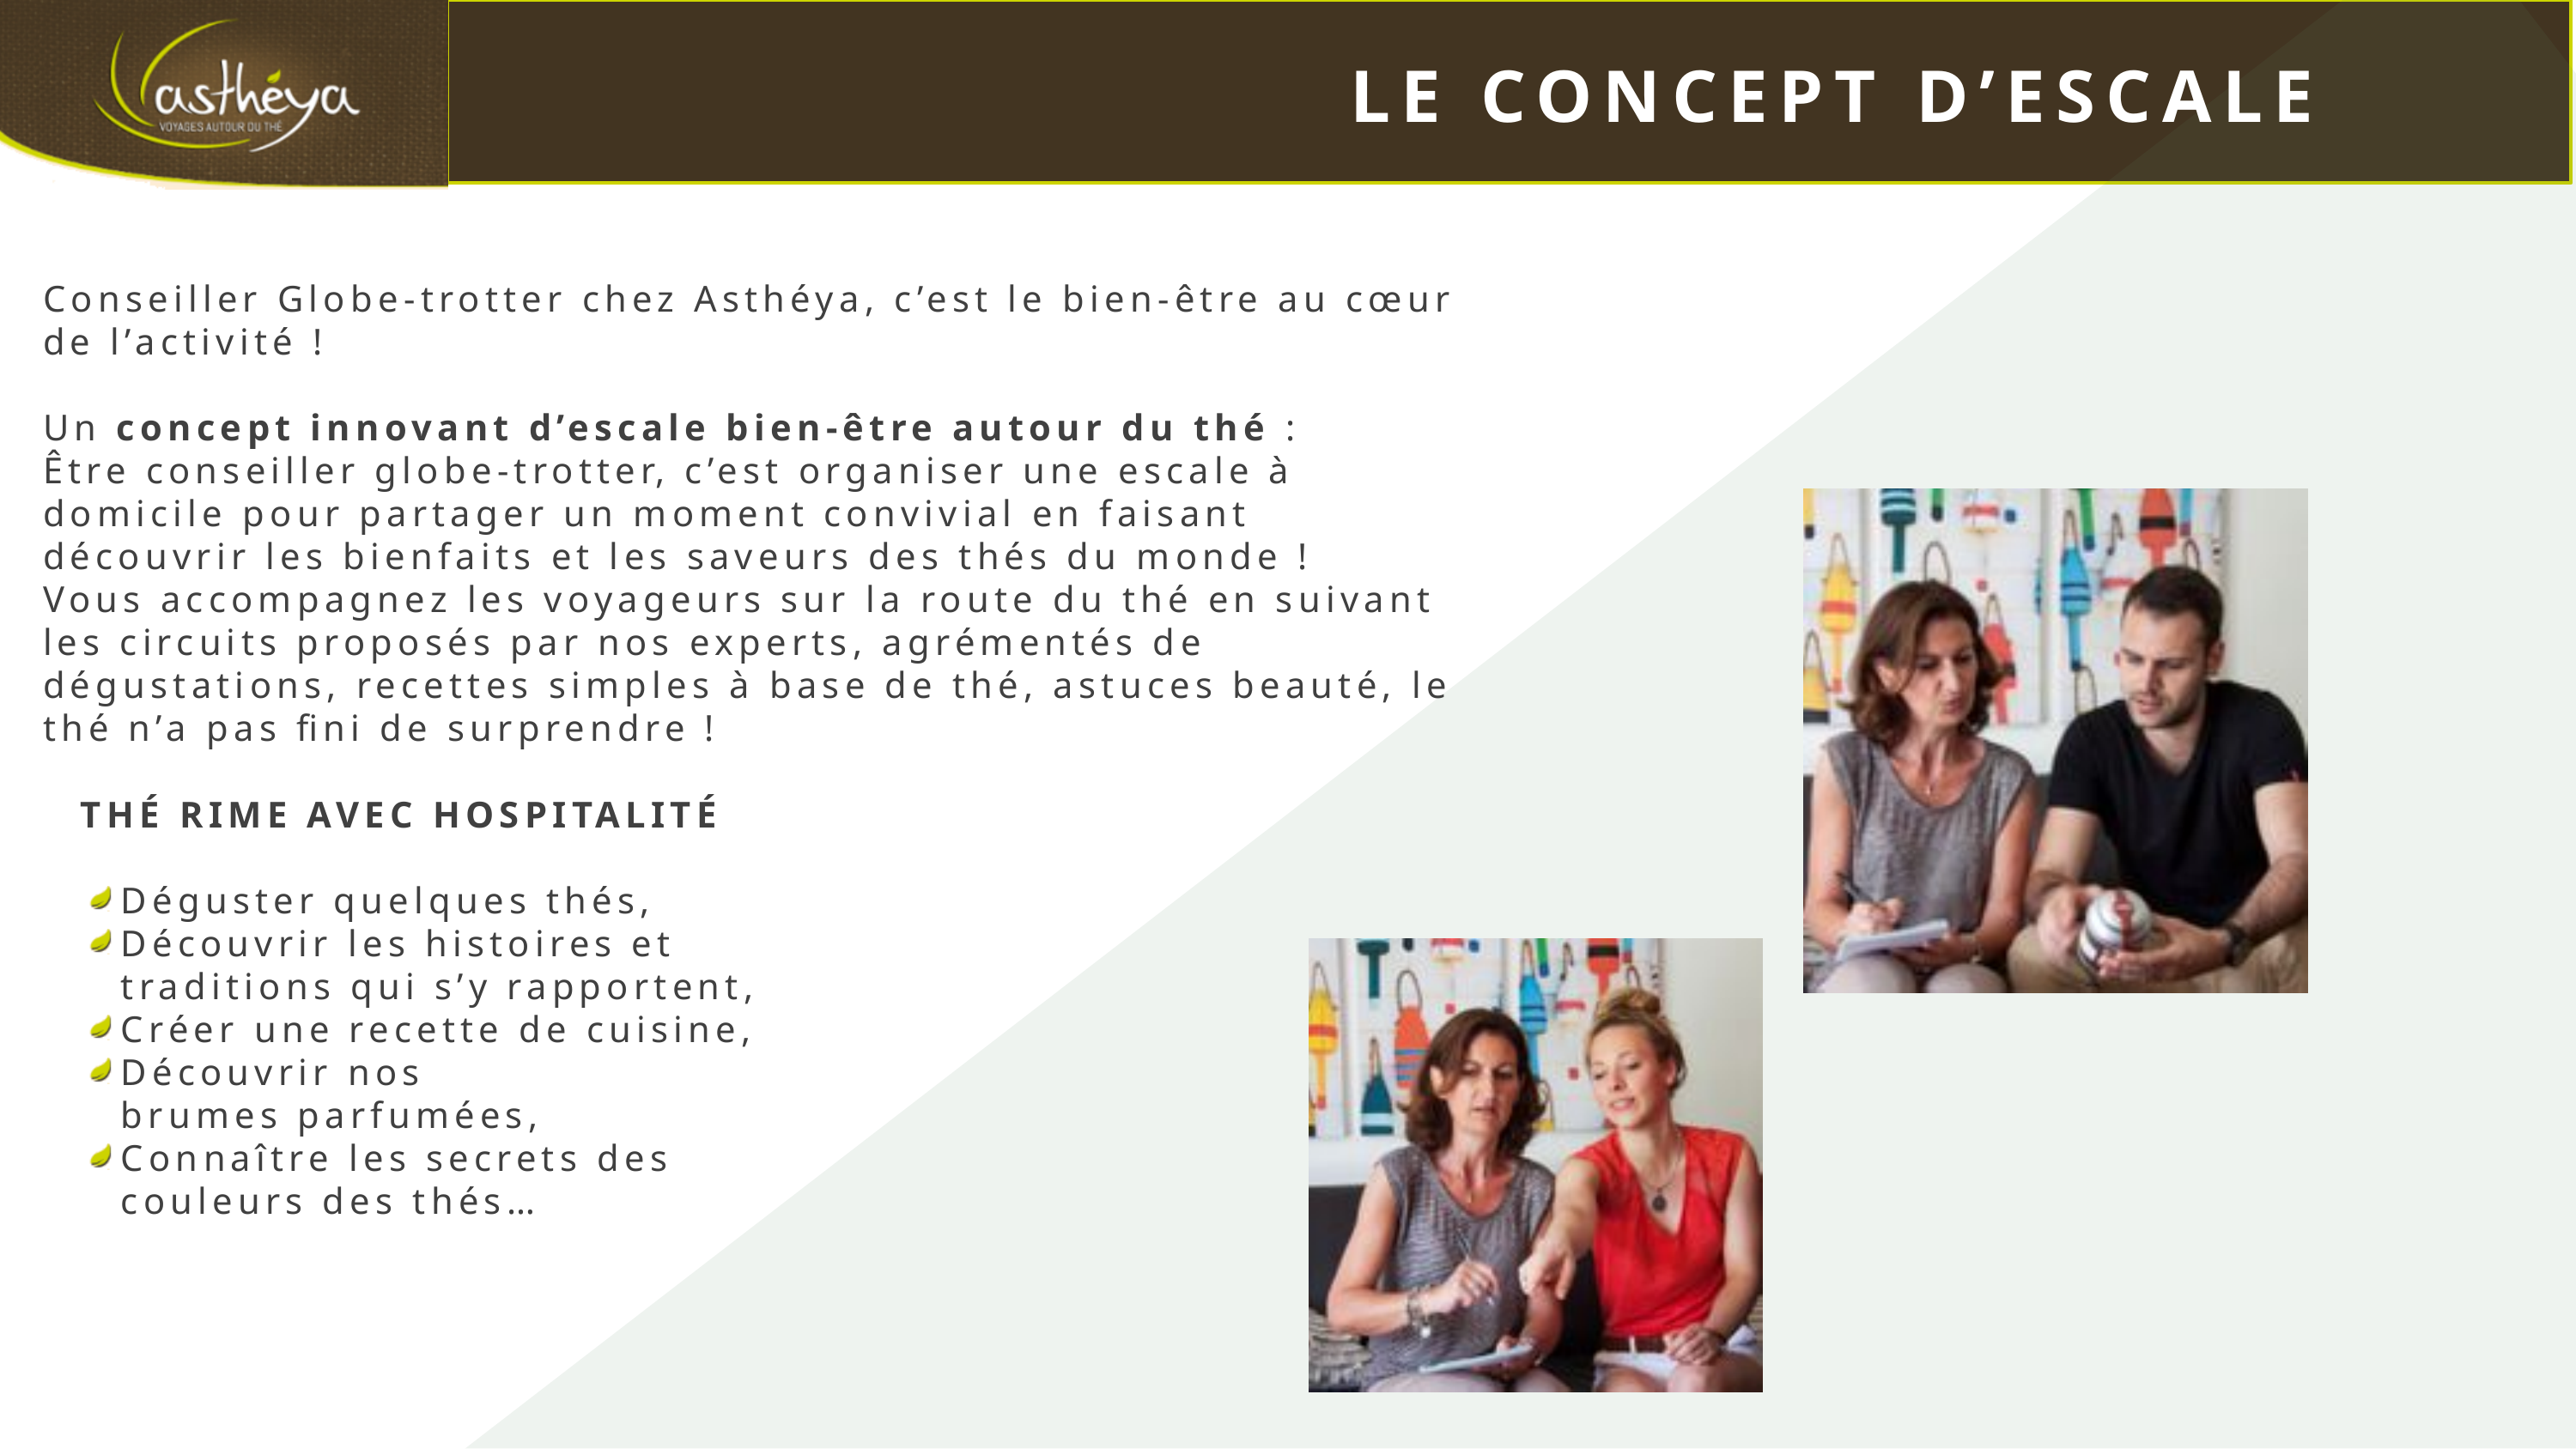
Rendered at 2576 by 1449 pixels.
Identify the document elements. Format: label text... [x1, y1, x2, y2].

picture [81, 1143, 113, 1170]
text_box THÉ RIME AVEC HOSPITALITÉ Déguster quelques thés, Découvrir les histoires et traditions qui s’y rapportent, Créer une recette de cuisine, Découvrir nos brumes parfumées, Connaître les secrets des couleurs des thés… [68, 785, 863, 1270]
picture [81, 1058, 113, 1084]
picture [1802, 488, 2308, 993]
picture [81, 1015, 113, 1040]
text_box [465, 0, 2576, 1449]
text_box LE CONCEPT D’ESCALE [1348, 48, 2394, 136]
picture [81, 886, 113, 912]
picture [0, 0, 448, 190]
picture [81, 929, 113, 955]
picture [1309, 938, 1764, 1392]
text_box Conseiller Globe-trotter chez Asthéya, c’est le bien-être au cœur de l’activité ! Un concept innovant d’escale bien-être autour du thé : Être conseiller globe-trotter, c’est organiser une escale à domicile pour partager un moment convivial en faisant découvrir les bienfaits et les saveurs des thés du monde ! Vous accompagnez les voyageurs sur la route du thé en suivant les circuits proposés par nos experts, agrémentés de dégustations, recettes simples à base de thé, astuces beauté, le thé n’a pas fini de surprendre ! [42, 273, 1460, 749]
